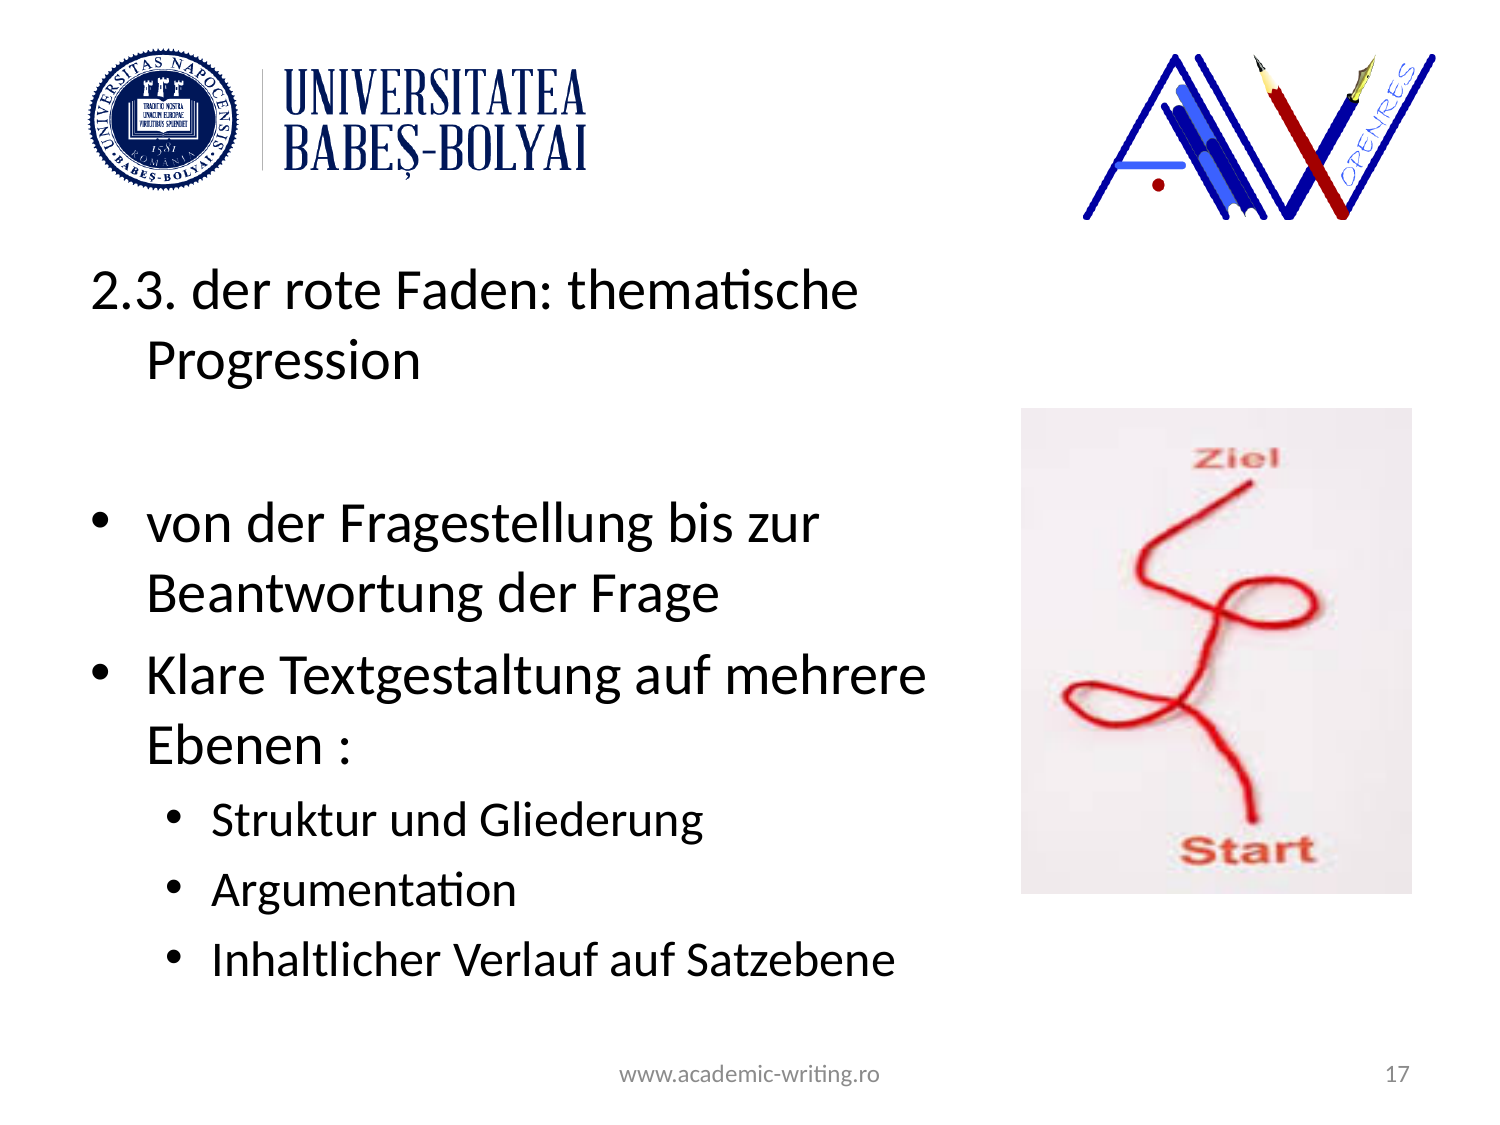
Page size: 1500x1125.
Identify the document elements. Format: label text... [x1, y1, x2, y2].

footer www.academic-writing.ro [512, 1042, 988, 1103]
list 2.3. der rote Faden: thematische Progression von der Fragestellung bis zur Beantwortung der Frage Klare Textgestaltung auf mehrere Ebenen : Struktur und Gliederung Argumentation Inhaltlicher Verlauf auf Satzebene [75, 243, 975, 1059]
picture [1021, 408, 1412, 894]
picture [76, 42, 597, 197]
slide_number 17 [1074, 1042, 1425, 1103]
picture [1083, 54, 1436, 220]
